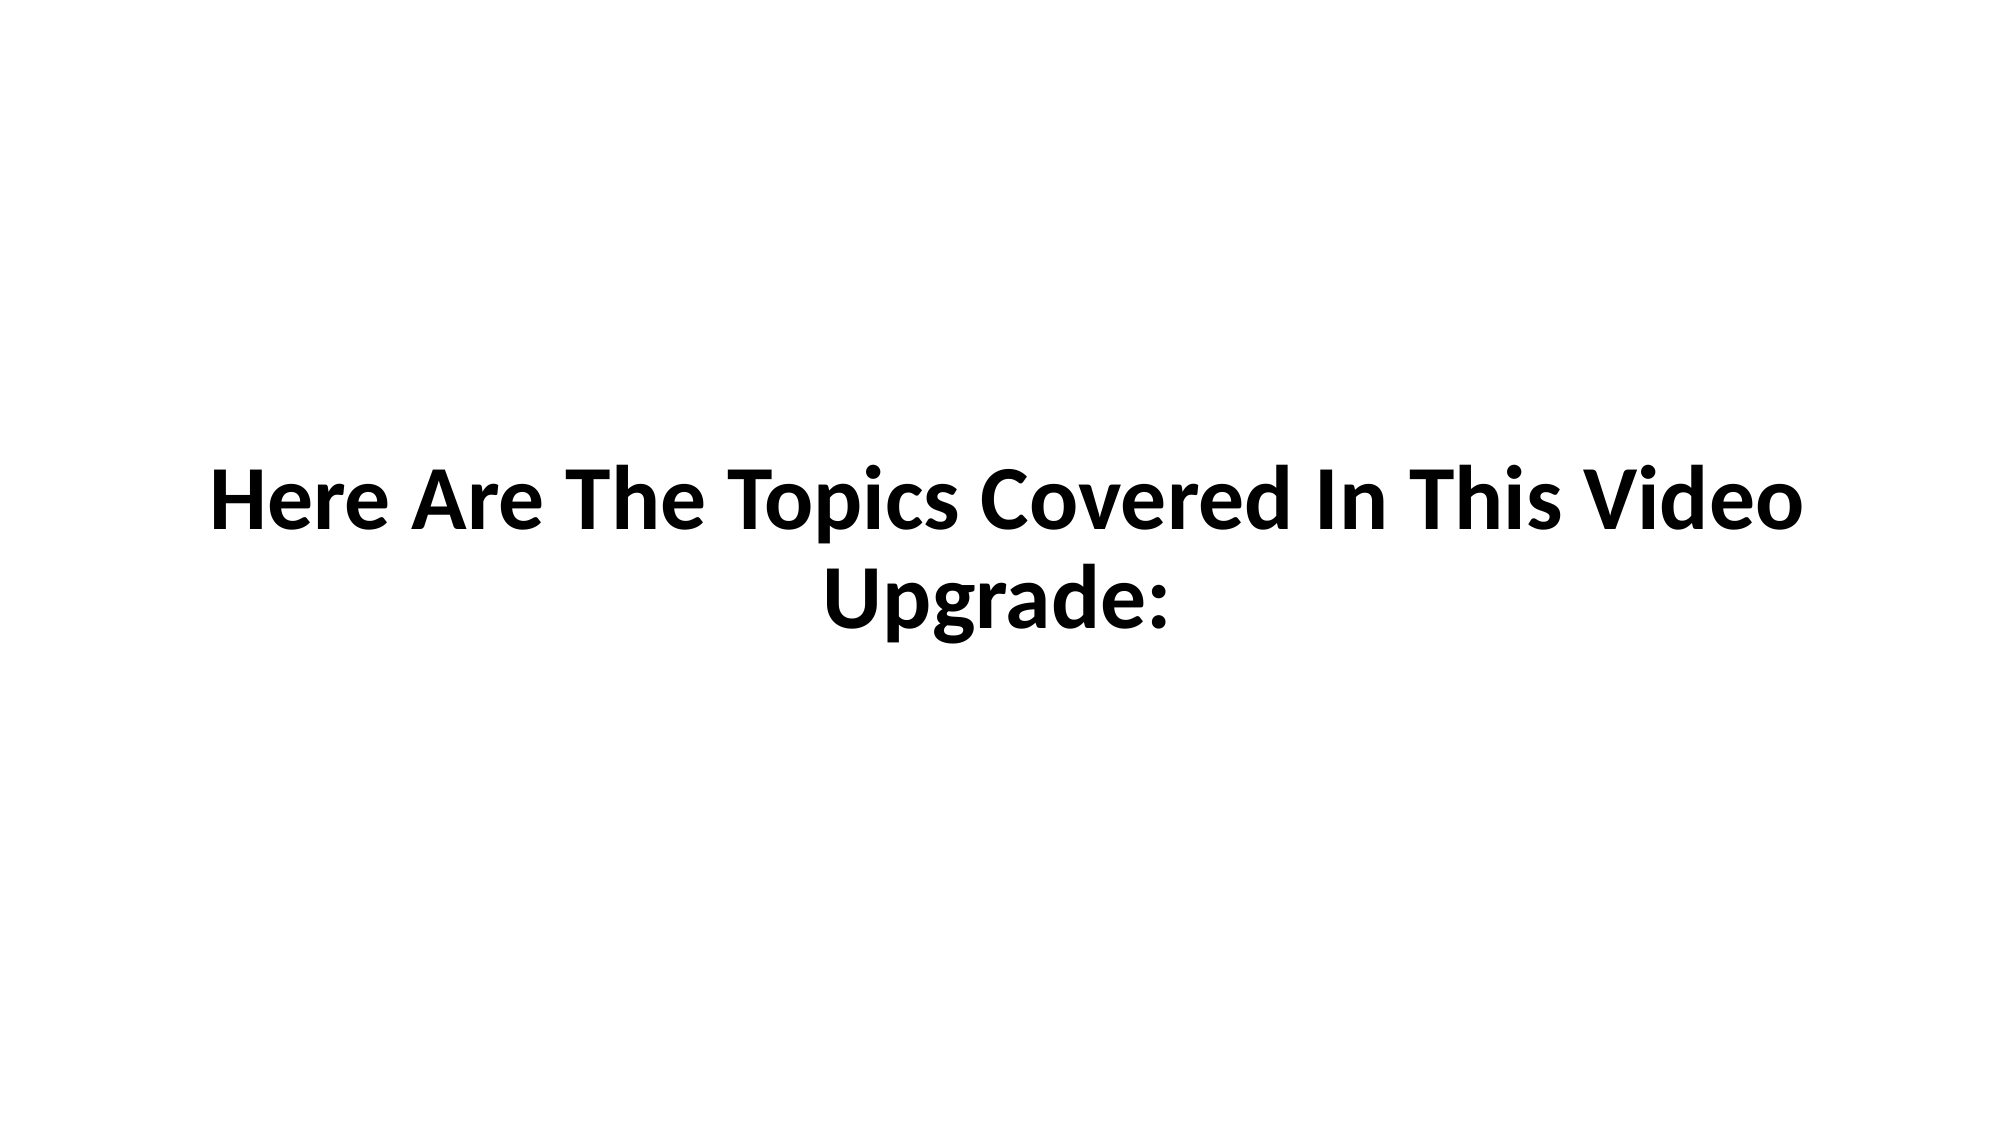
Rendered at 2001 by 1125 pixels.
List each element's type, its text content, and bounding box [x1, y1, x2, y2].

title Here Are The Topics Covered In This Video Upgrade: [145, 445, 1871, 664]
